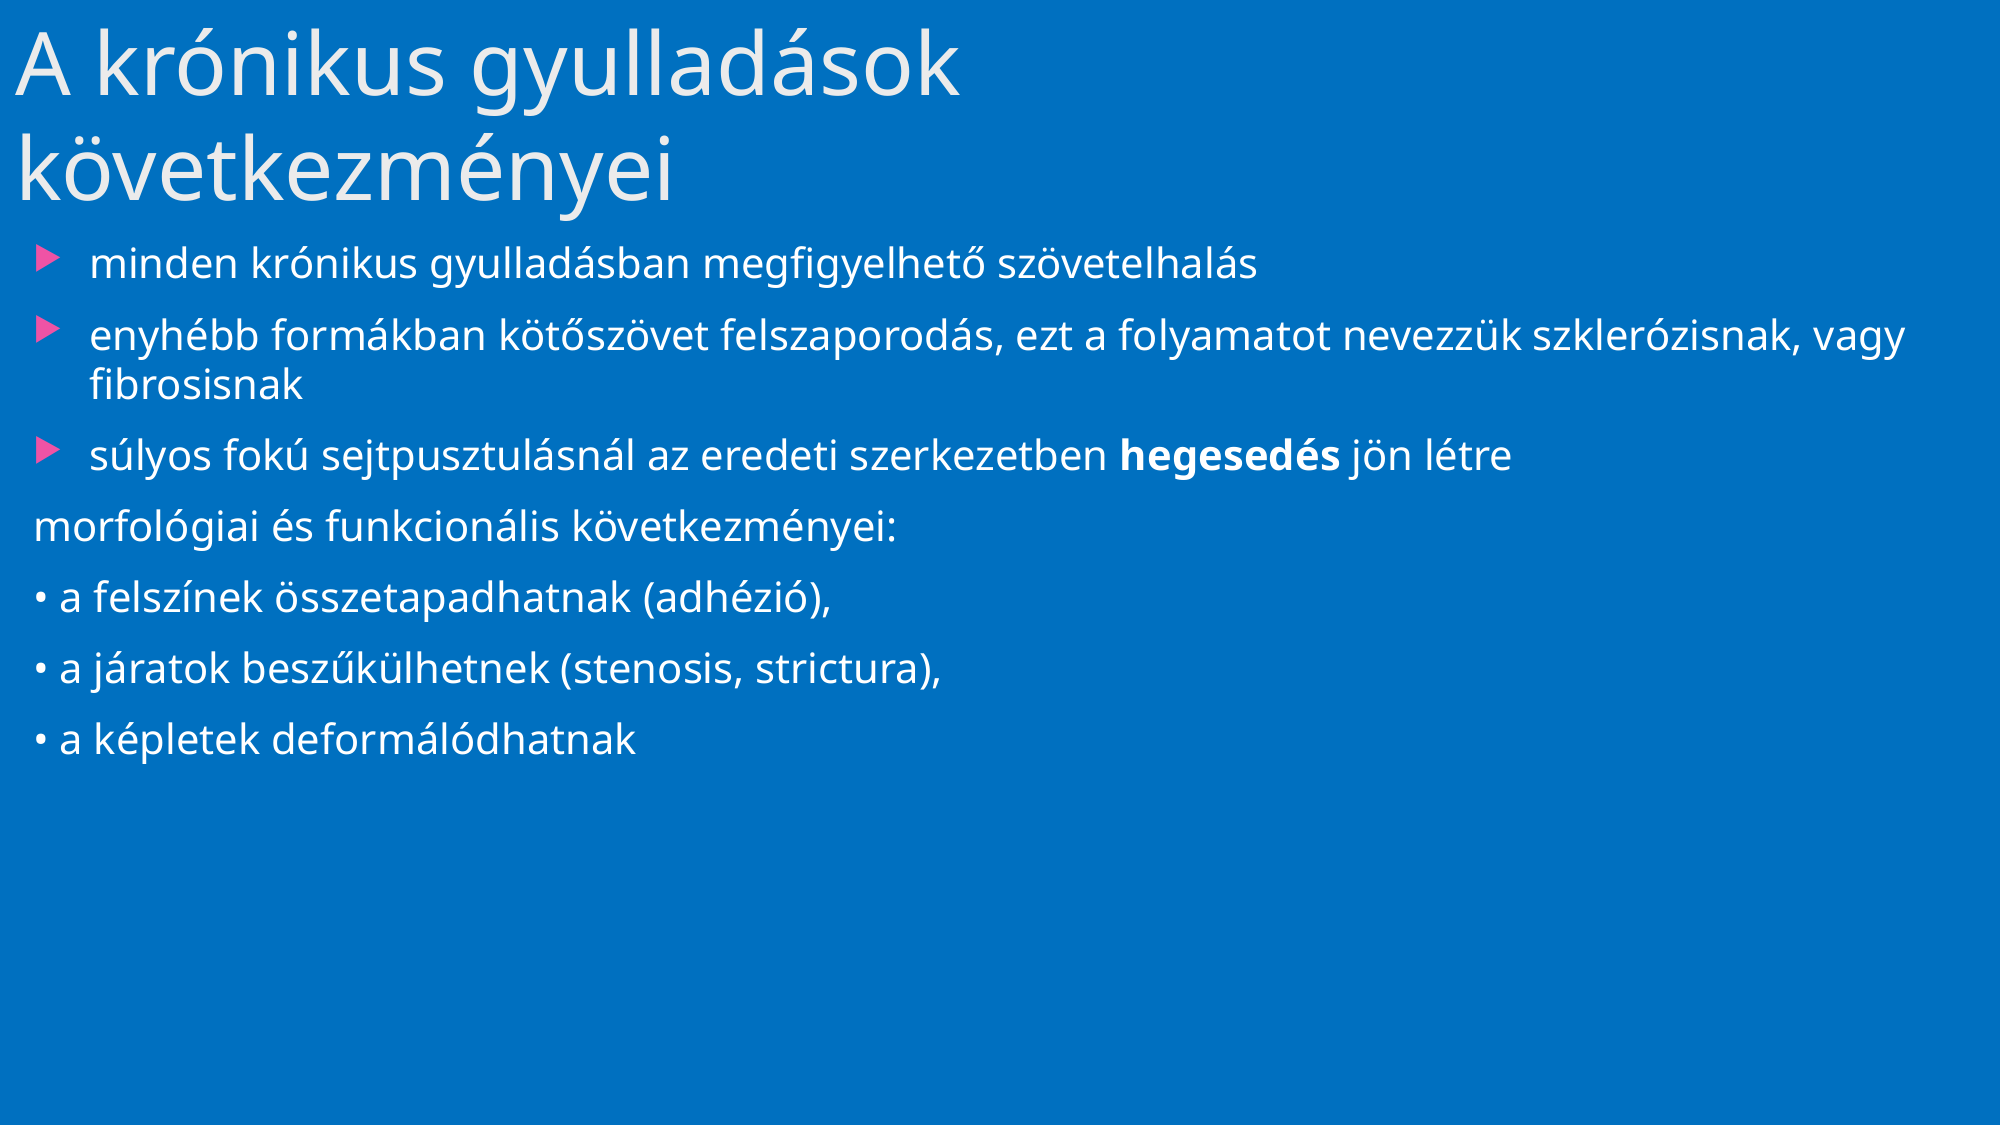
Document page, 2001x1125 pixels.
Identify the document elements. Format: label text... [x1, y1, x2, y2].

list minden krónikus gyulladásban megfigyelhető szövetelhalás enyhébb formákban kötőszövet felszaporodás, ezt a folyamatot nevezzük szklerózisnak, vagy fibrosisnak sú­lyos fokú sejtpusztulásnál az eredeti szerkezetben hegesedés jön létre morfológiai és funkcionális következményei: • a felszínek összetapadhatnak (adhézió), • a járatok beszűkülhetnek (stenosis, strictura), • a képletek deformálódhatnak [18, 229, 1971, 1107]
title A krónikus gyulladások következményei [0, 0, 1543, 230]
